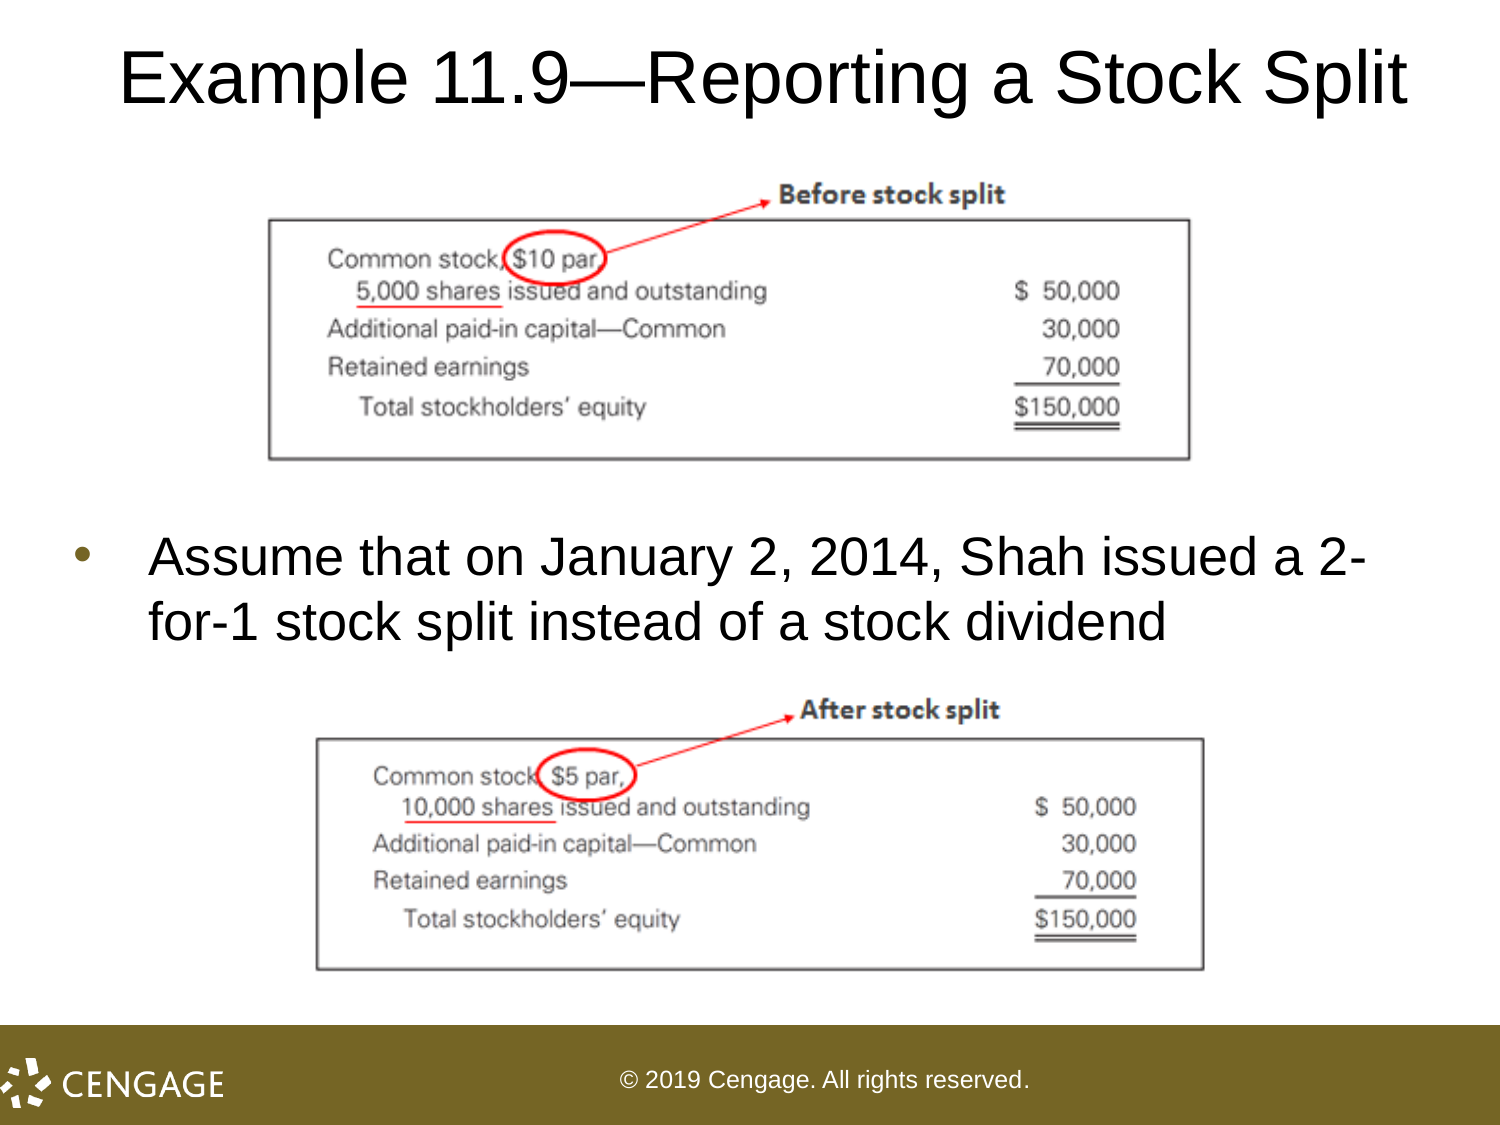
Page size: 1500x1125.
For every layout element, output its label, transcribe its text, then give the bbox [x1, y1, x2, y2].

title Example 11.9—Reporting a Stock Split [60, 19, 1468, 129]
picture [0, 1058, 223, 1108]
list Assume that on January 2, 2014, Shah issued a 2-for-1 stock split instead of a stock dividend [58, 514, 1458, 676]
picture [245, 163, 1222, 487]
picture [286, 687, 1222, 996]
